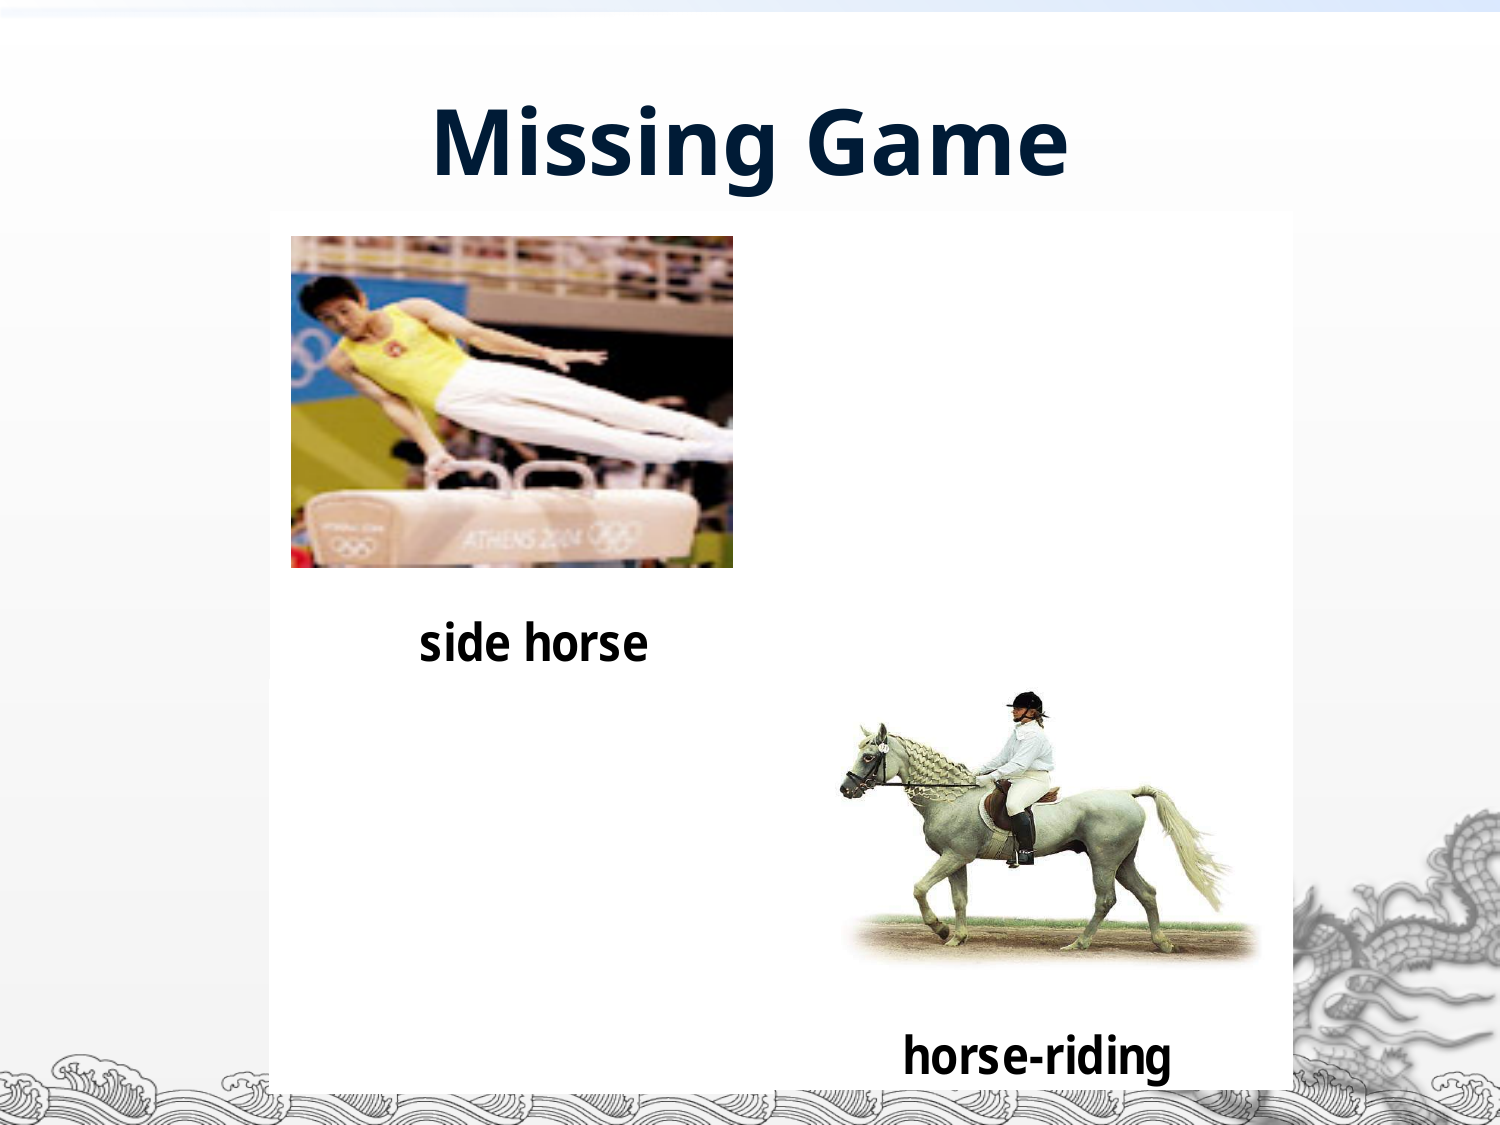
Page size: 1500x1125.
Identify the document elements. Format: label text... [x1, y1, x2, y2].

title Missing Game [74, 44, 1426, 233]
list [268, 210, 1294, 1091]
